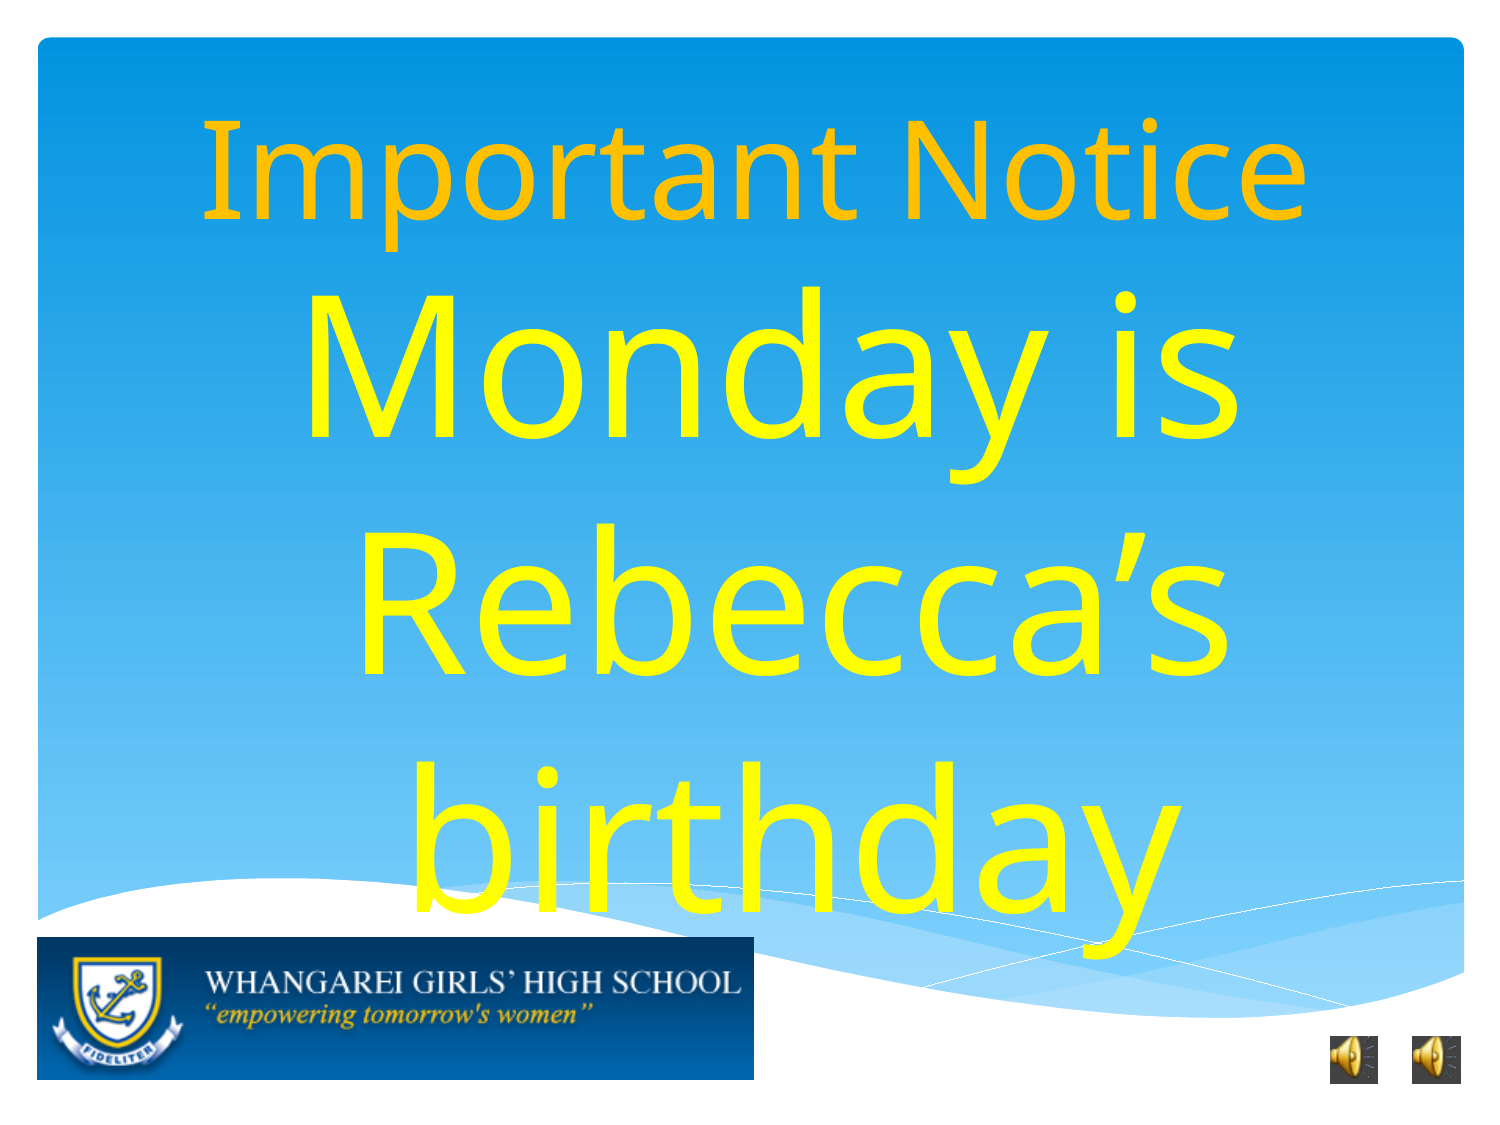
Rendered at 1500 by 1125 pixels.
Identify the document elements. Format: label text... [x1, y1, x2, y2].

picture [37, 937, 754, 1080]
picture [1328, 1034, 1380, 1086]
text_box Important Notice [149, 37, 1362, 255]
text_box Monday is Rebecca’s birthday [149, 231, 1391, 963]
picture [1411, 1034, 1462, 1086]
